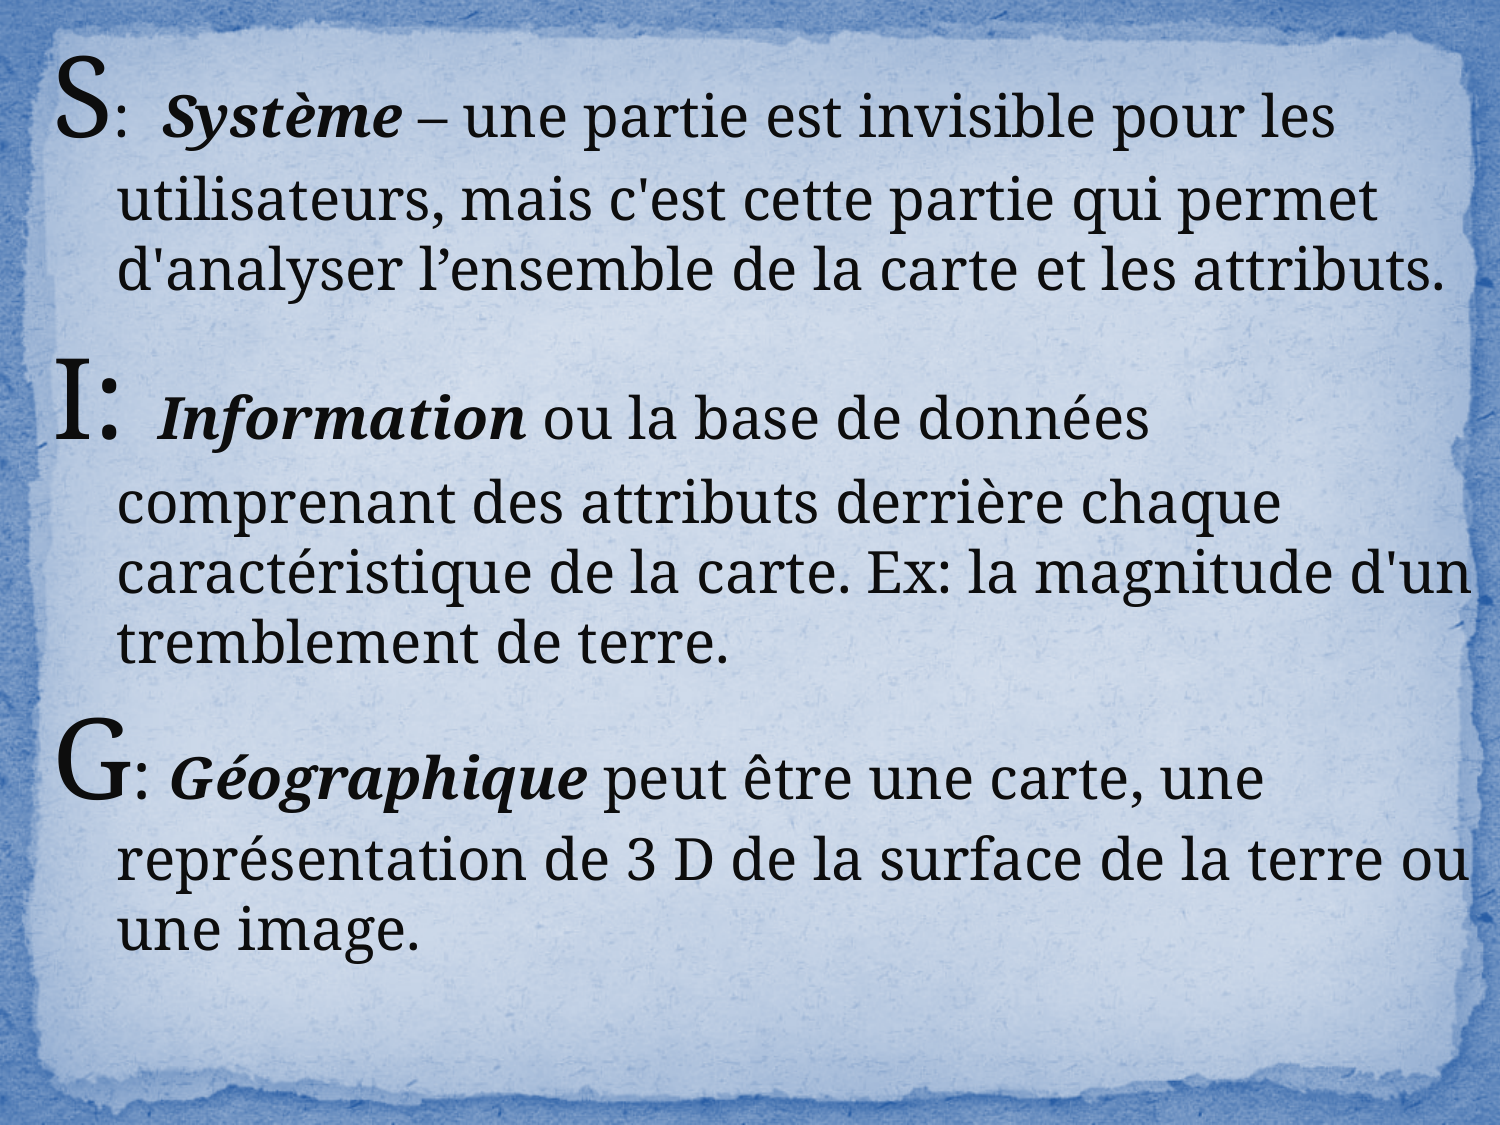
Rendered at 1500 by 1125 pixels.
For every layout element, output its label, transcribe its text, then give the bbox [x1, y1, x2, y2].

text_box S: Système – une partie est invisible pour les utilisateurs, mais c'est cette partie qui permet d'analyser l’ensemble de la carte et les attributs. I: Information ou la base de données comprenant des attributs derrière chaque caractéristique de la carte. Ex: la magnitude d'un tremblement de terre. G: Géographique peut être une carte, une représentation de 3 D de la surface de la terre ou une image. [37, 0, 1500, 663]
